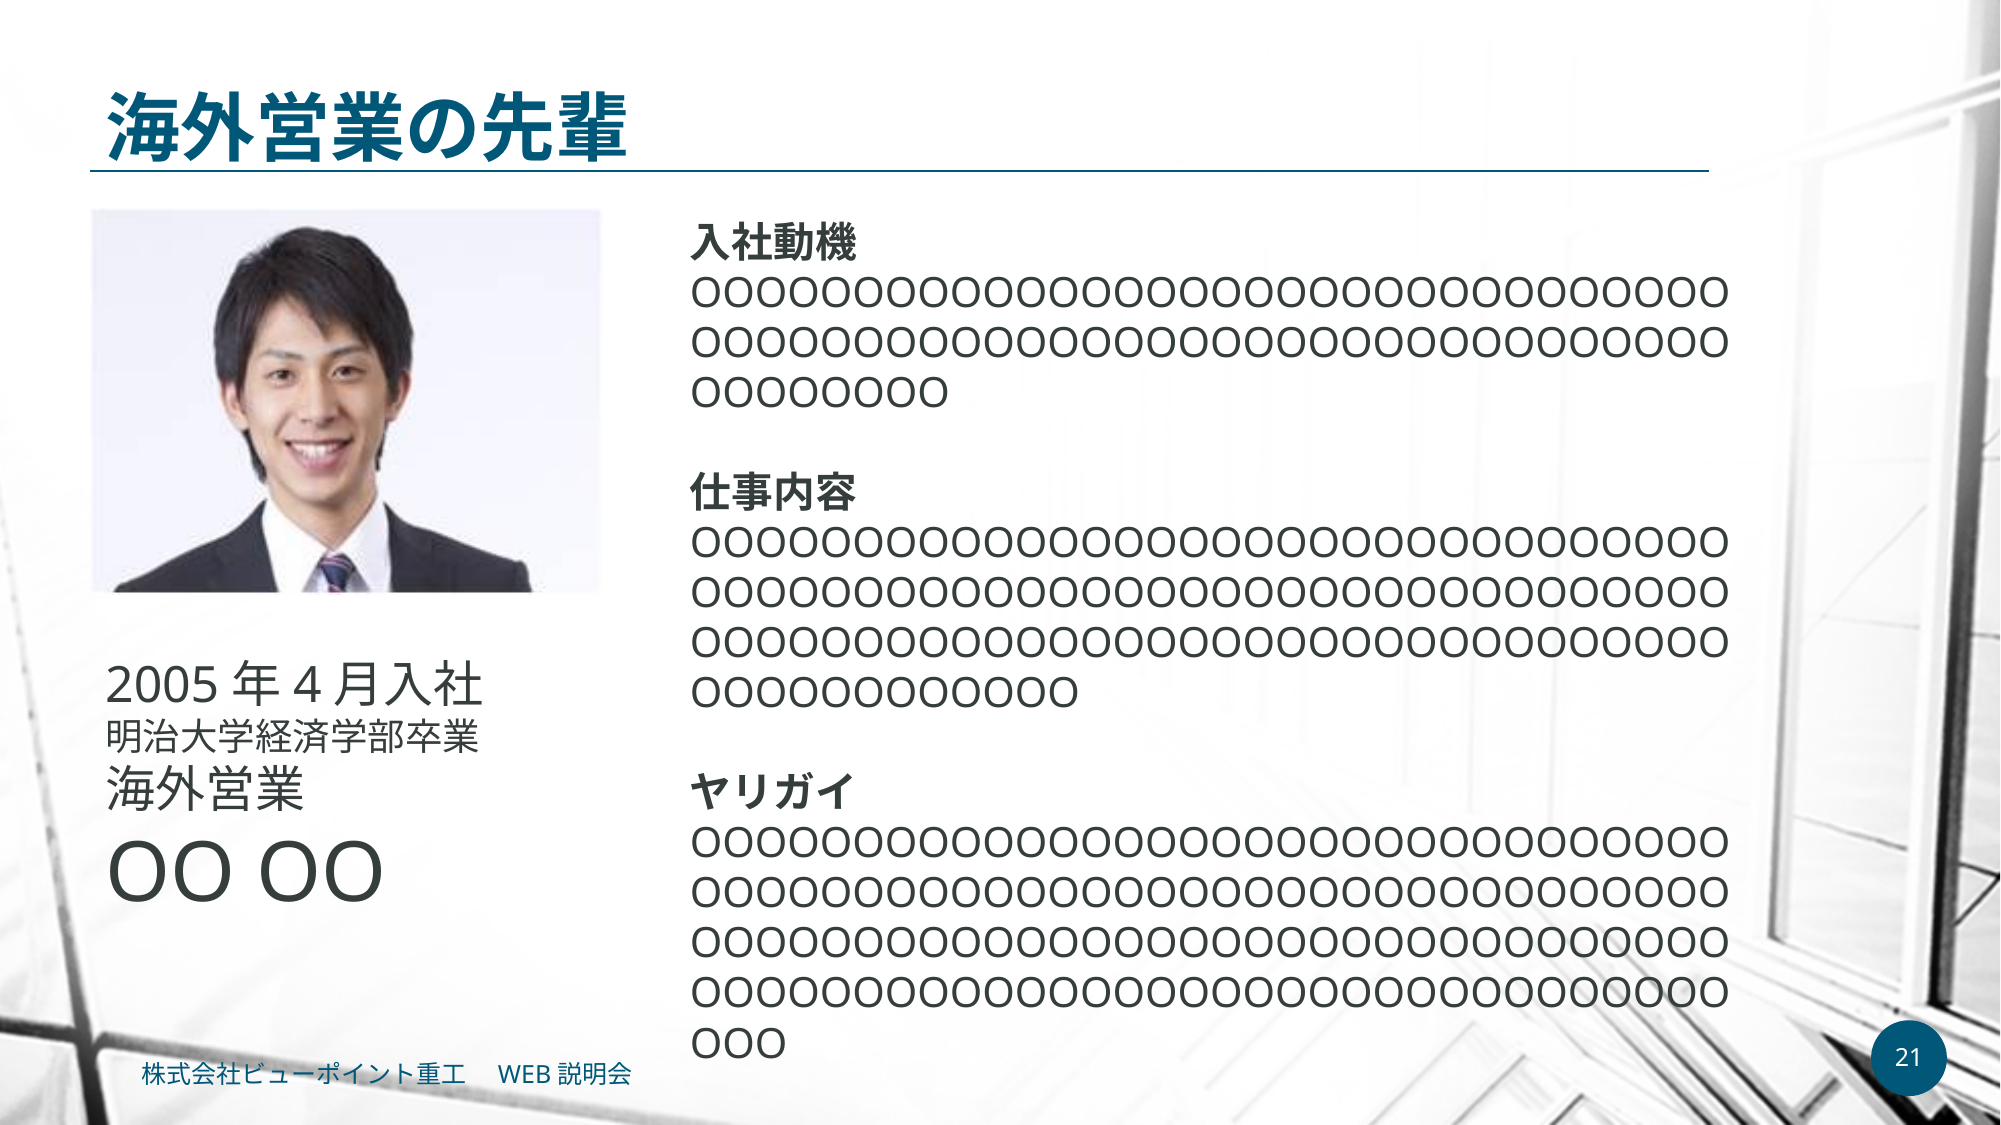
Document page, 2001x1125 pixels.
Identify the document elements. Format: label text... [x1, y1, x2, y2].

title 海外営業の先輩 [90, 90, 1709, 178]
text_box 入社動機 OOOOOOOOOOOOOOOOOOOOOOOOOOOOOOOOOOOOOOOOOOOOOOOOOOOOOOOOOOOOOOOOOOOOOOOO 仕事内容 OOOOOOOOOOOOOOOOOOOOOOOOOOOOOOOOOOOOOOOOOOOOOOOOOOOOOOOOOOOOOOOOOOOOOOOOOOOOOOOOOOOOOOOOOOOOOOOOOOOOOOOOOOOO ヤリガイ OOOOOOOOOOOOOOOOOOOOOOOOOOOOOOOOOOOOOOOOOOOOOOOOOOOOOOOOOOOOOOOOOOOOOOOOOOOOOOOOOOOOOOOOOOOOOOOOOOOOOOOOOOOOOOOOOOOOOOOOOOOOOOOOOOO [675, 208, 1768, 1074]
text_box 2005年4月入社 明治大学経済学部卒業 海外営業 OO OO [90, 645, 499, 926]
picture [0, 0, 2001, 1125]
